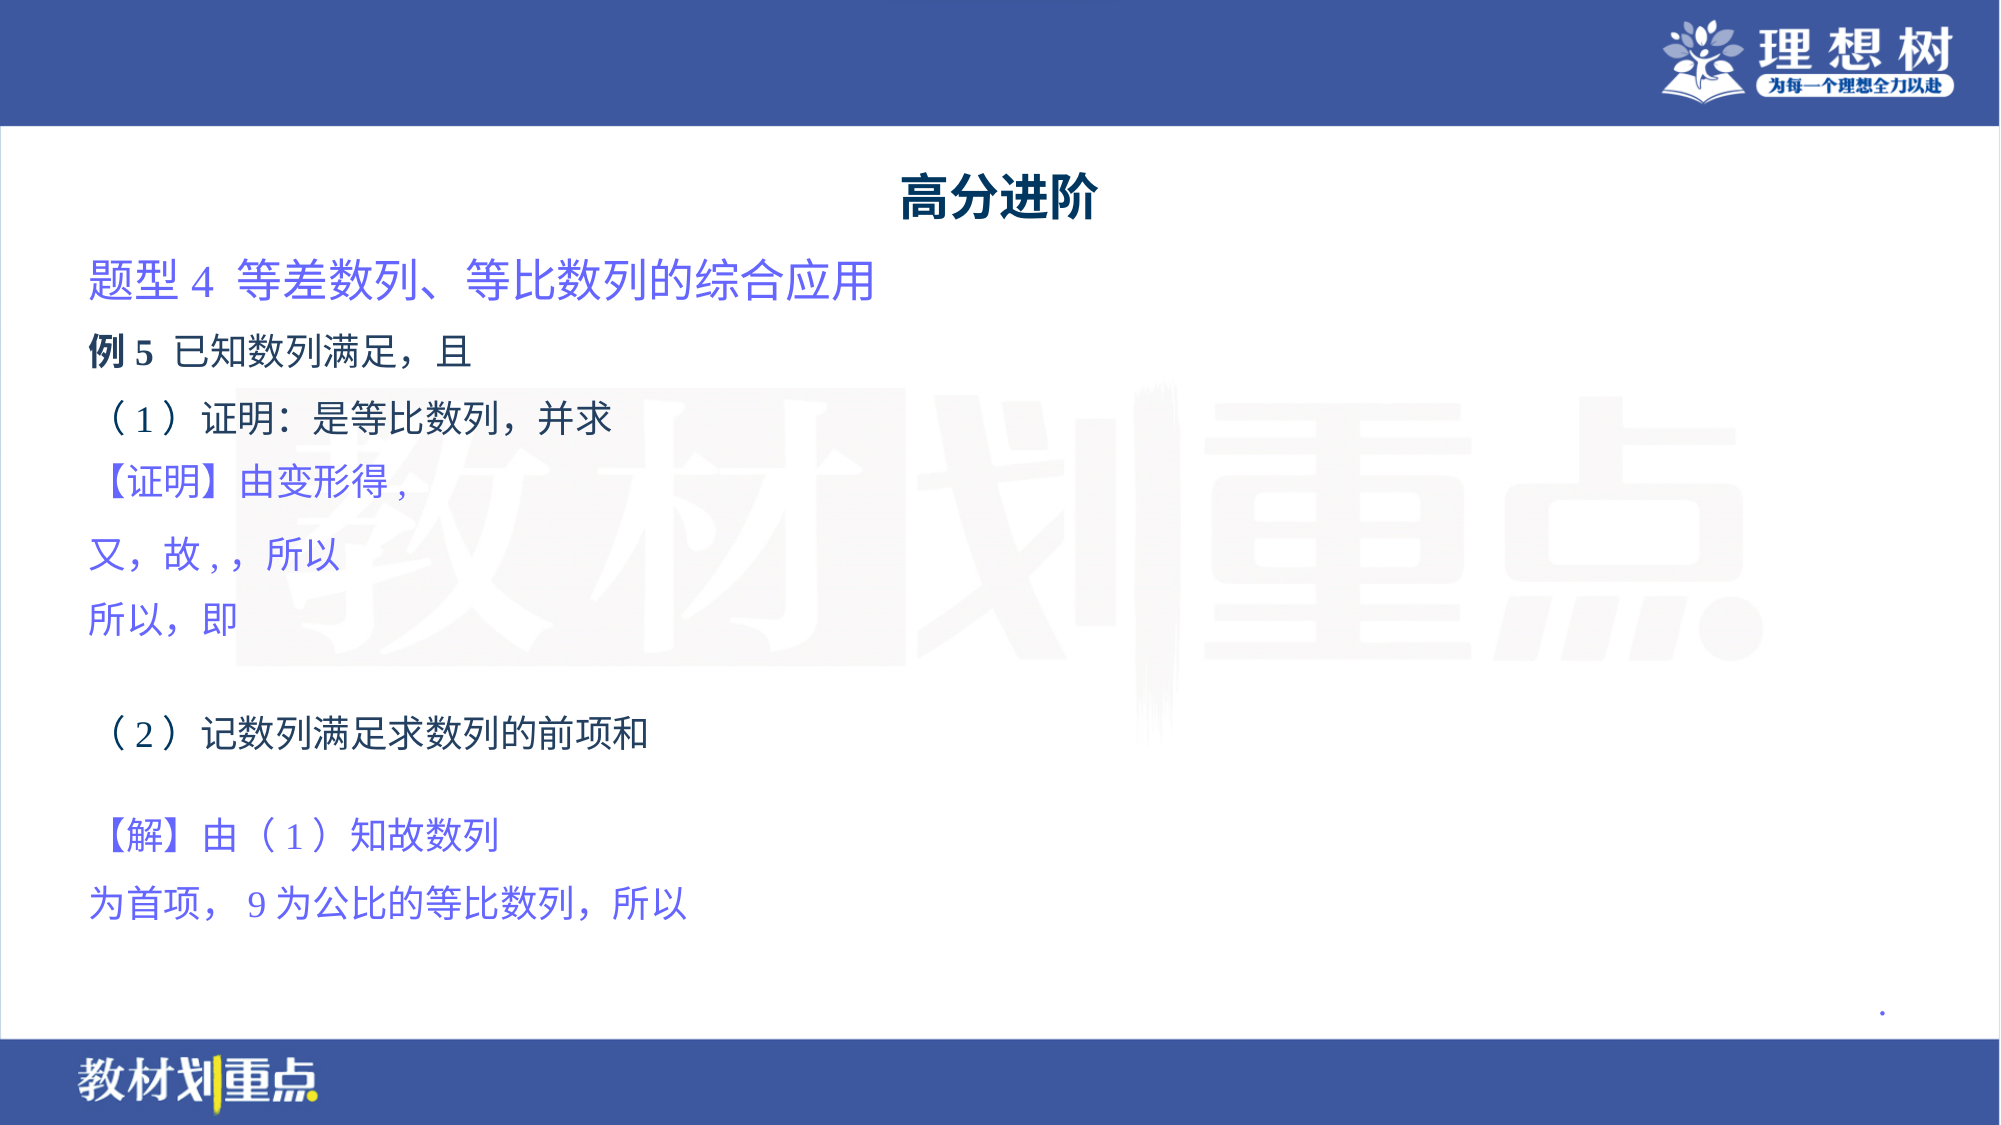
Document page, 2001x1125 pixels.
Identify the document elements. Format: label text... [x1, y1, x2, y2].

text_box 题型4 等差数列、等比数列的综合应用 [88, 225, 1911, 299]
picture [0, 0, 2000, 1125]
text_box 高分进阶 [88, 135, 1911, 217]
